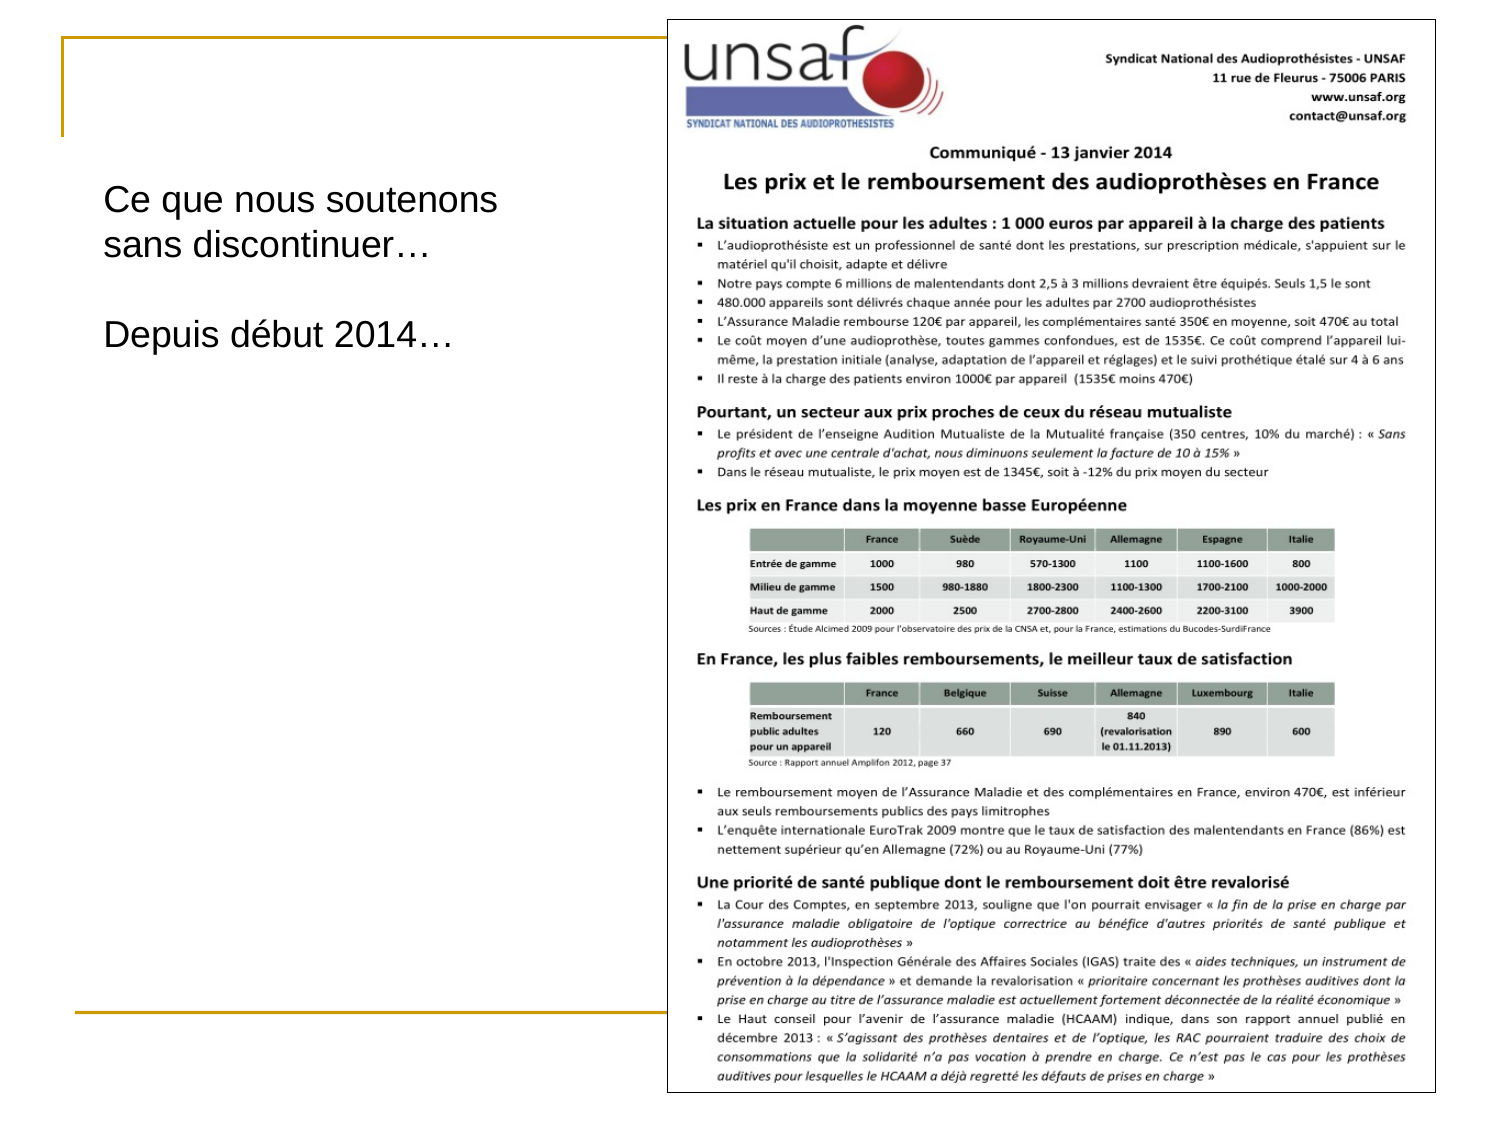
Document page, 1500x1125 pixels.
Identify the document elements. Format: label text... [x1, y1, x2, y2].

text_box Ce que nous soutenons sans discontinuer… Depuis début 2014… [88, 78, 561, 408]
list [76, 54, 662, 1012]
picture [667, 18, 1436, 1093]
